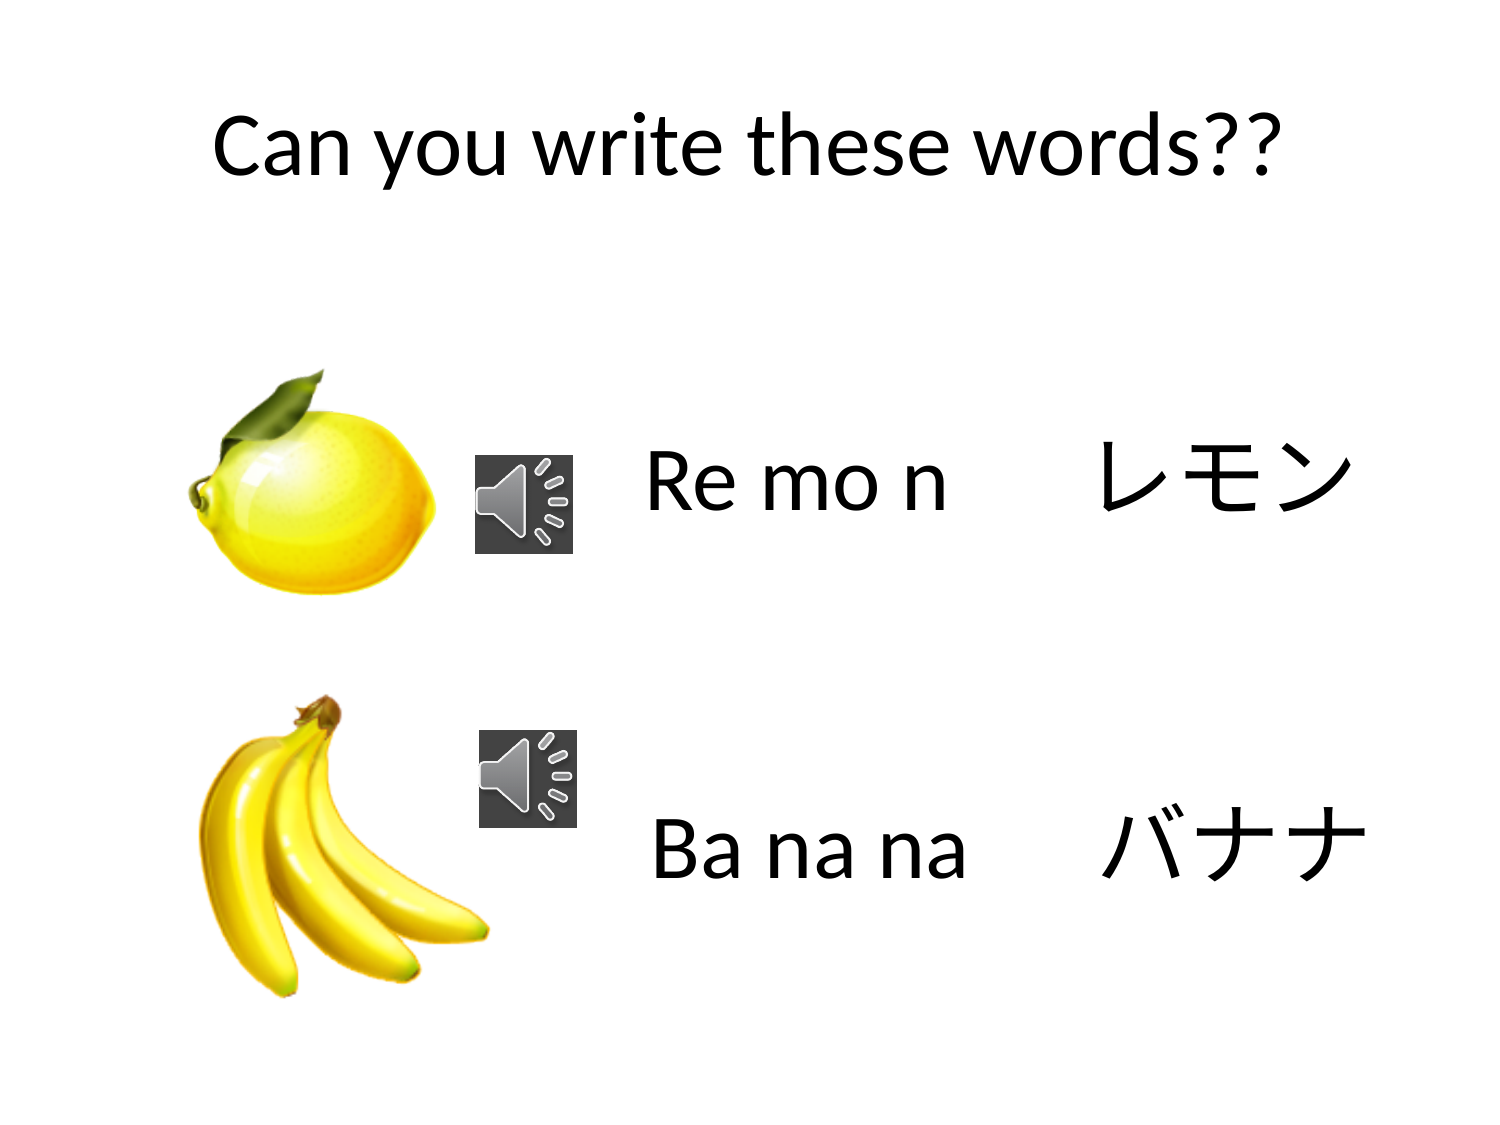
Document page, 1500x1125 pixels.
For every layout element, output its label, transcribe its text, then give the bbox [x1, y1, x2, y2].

text_box バナナ [1057, 778, 1412, 904]
picture [134, 656, 579, 1048]
text_box レモン [1043, 411, 1399, 537]
picture [473, 454, 575, 555]
text_box Ba na na [633, 778, 988, 904]
text_box Re mo n [620, 411, 975, 537]
title Can you write these words?? [75, 45, 1425, 233]
picture [175, 363, 457, 646]
